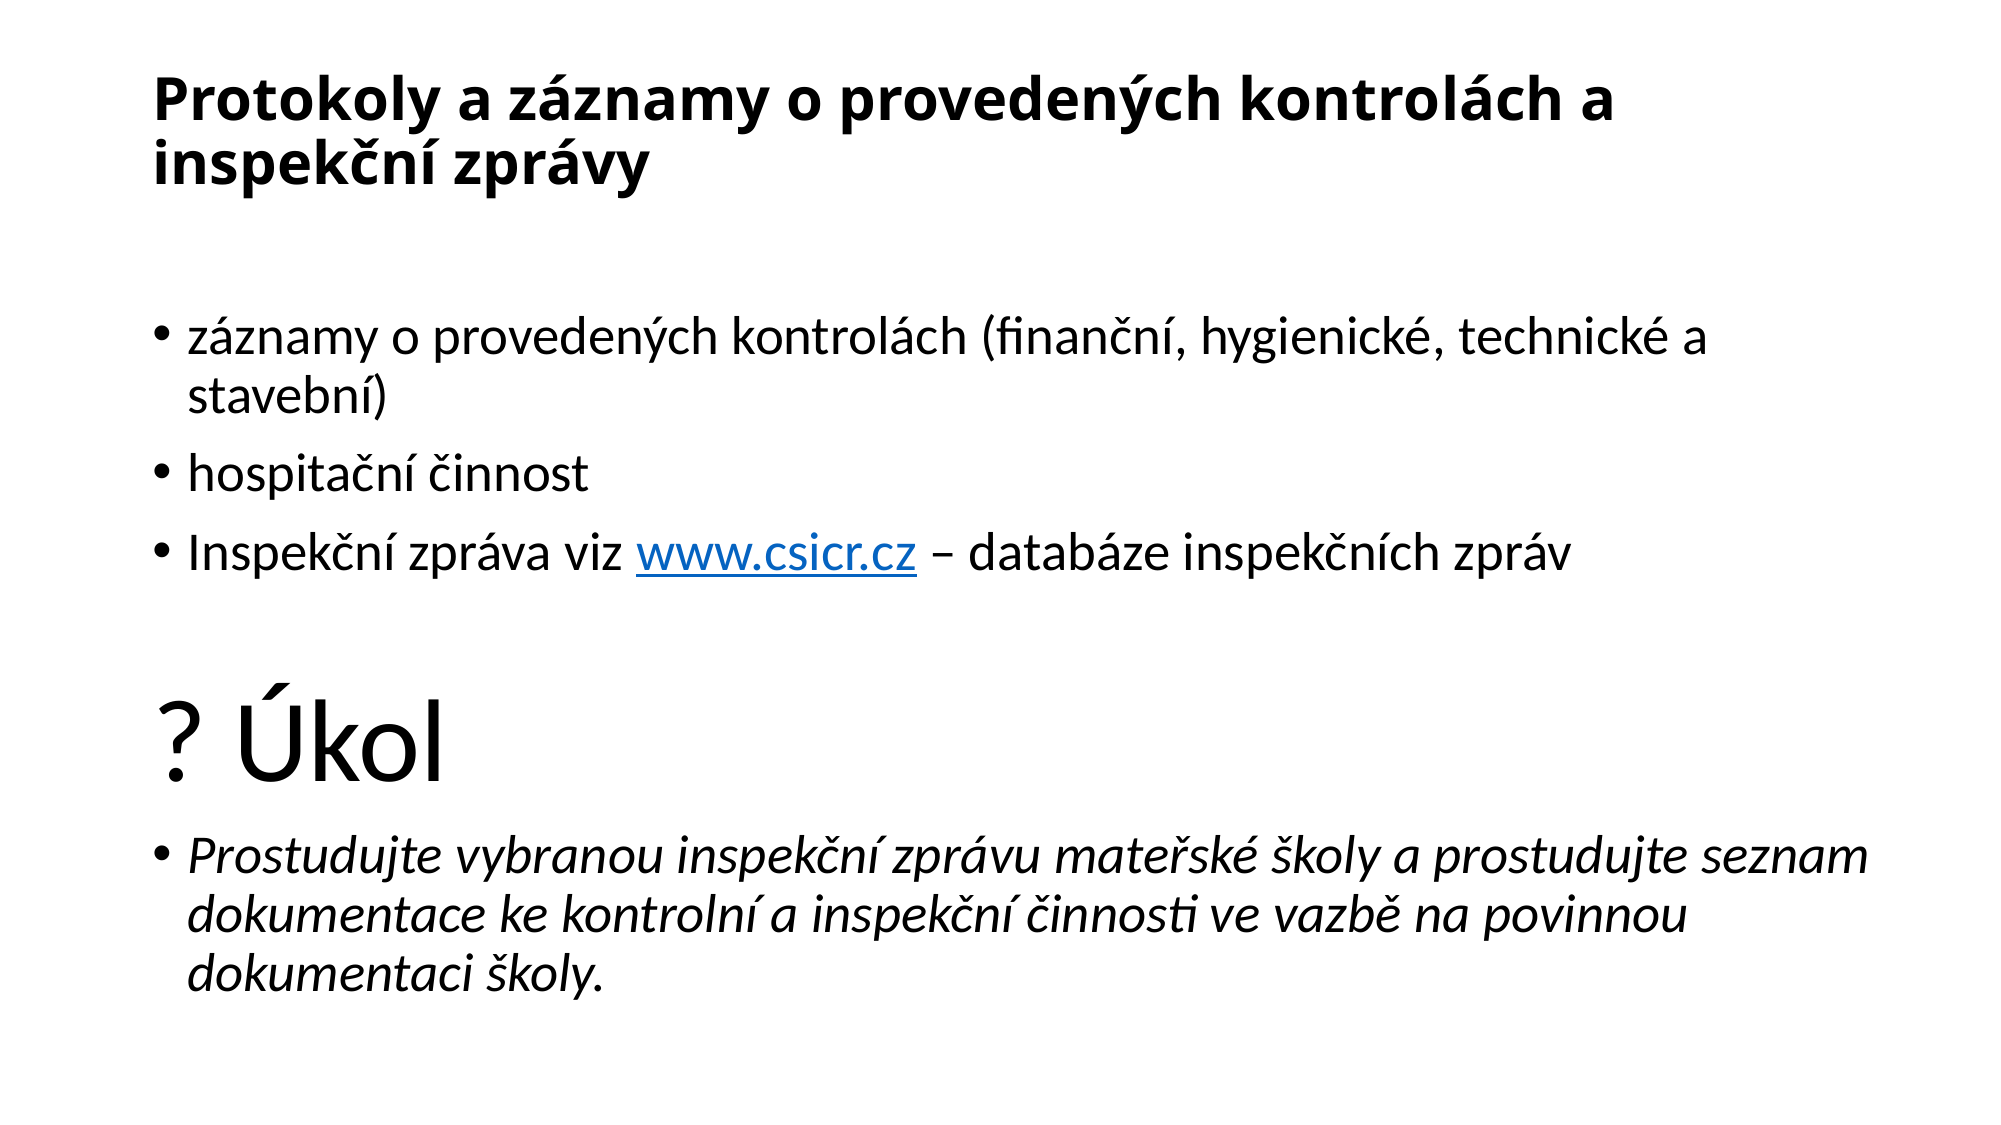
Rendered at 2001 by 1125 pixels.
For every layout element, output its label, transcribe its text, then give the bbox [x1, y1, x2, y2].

list záznamy o provedených kontrolách (finanční, hygienické, technické a stavební) hospitační činnost Inspekční zpráva viz www.csicr.cz – databáze inspekčních zpráv ? Úkol Prostudujte vybranou inspekční zprávu mateřské školy a prostudujte seznam dokumentace ke kontrolní a inspekční činnosti ve vazbě na povinnou dokumentaci školy. [137, 299, 1904, 1014]
title Protokoly a záznamy o provedených kontrolách a inspekční zprávy [137, 59, 1863, 278]
